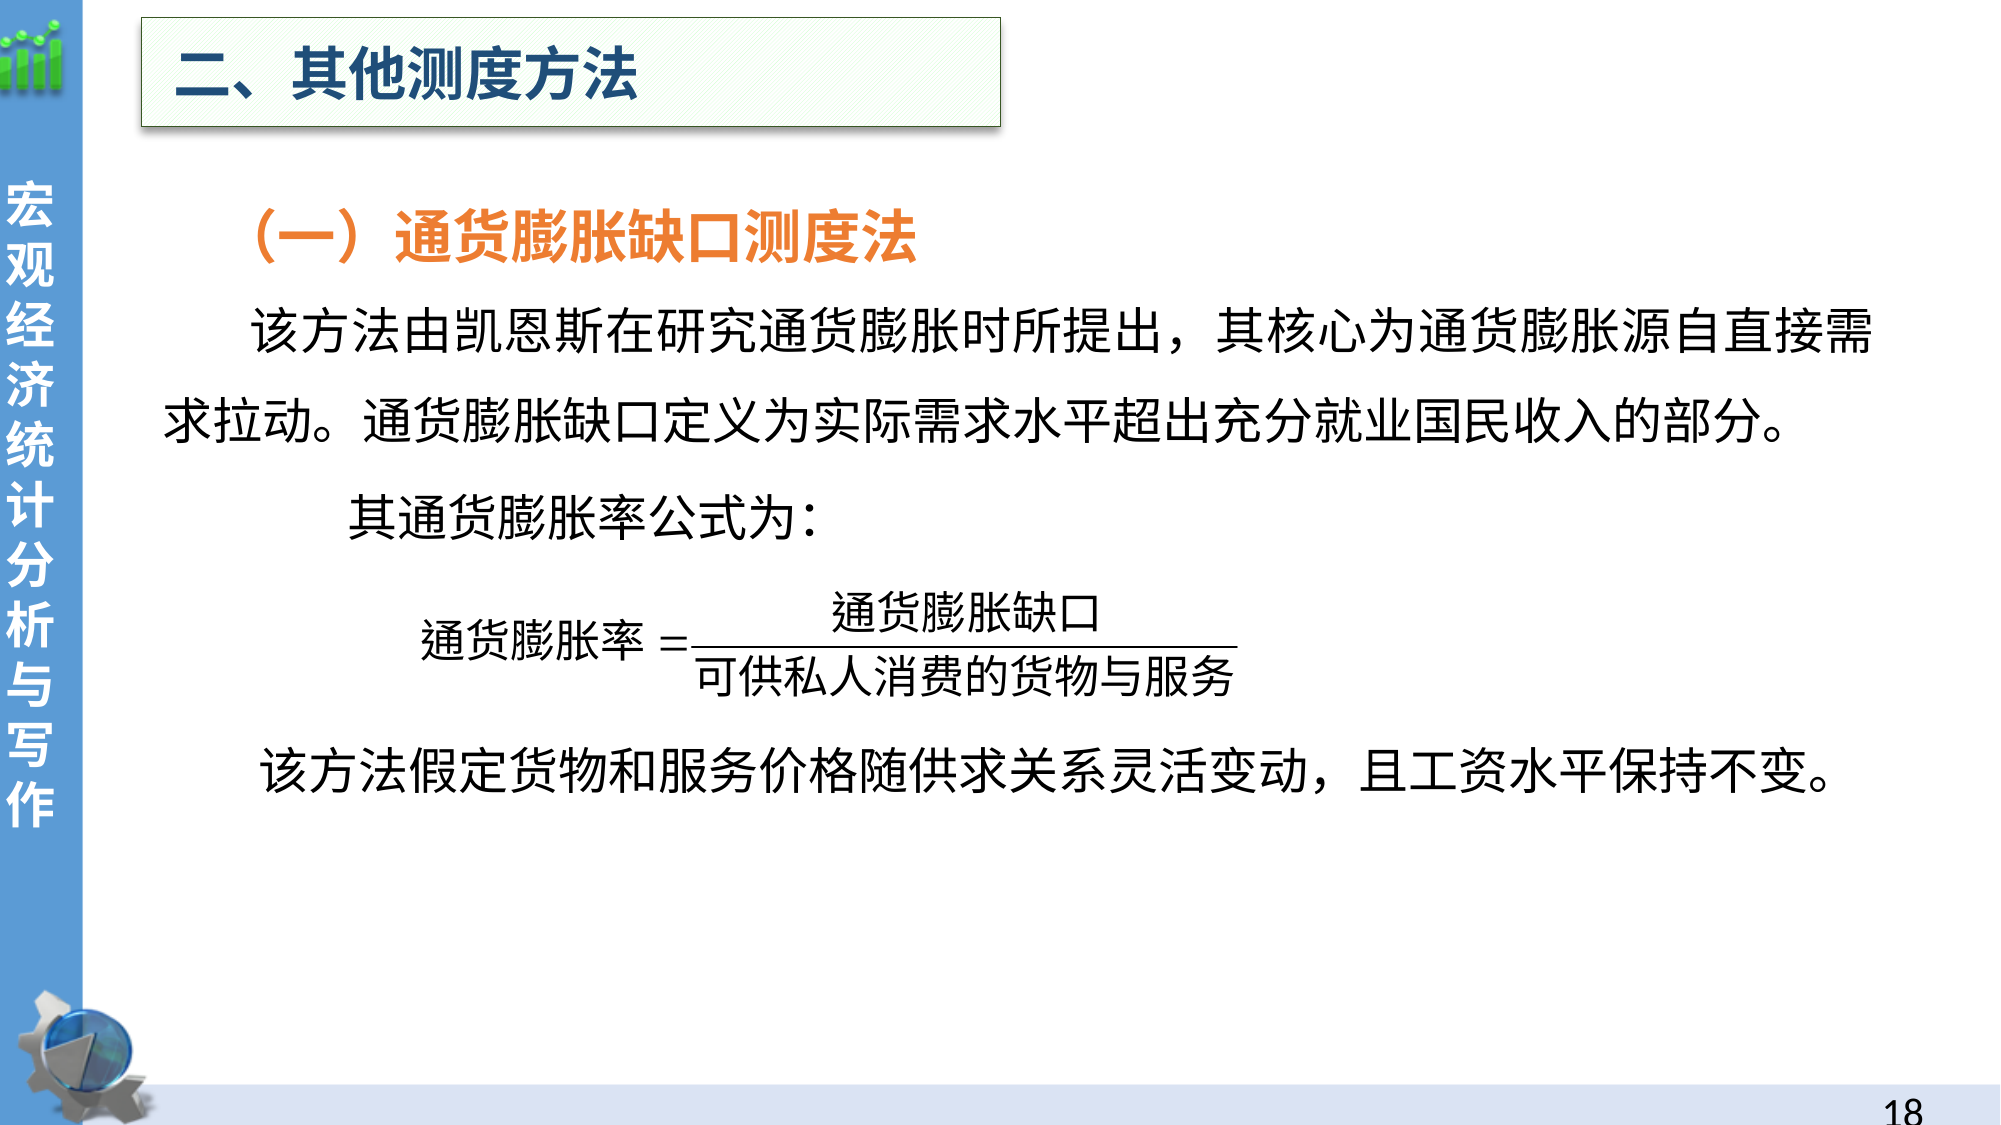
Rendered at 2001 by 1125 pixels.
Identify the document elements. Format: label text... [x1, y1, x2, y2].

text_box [413, 582, 1246, 707]
text_box [1786, 1085, 1940, 1125]
text_box （一）通货膨胀缺口测度法 该方法由凯恩斯在研究通货膨胀时所提出，其核心为通货膨胀源自直接需求拉动。通货膨胀缺口定义为实际需求水平超出充分就业国民收入的部分。 其通货膨胀率公式为： 该方法假定货物和服务价格随供求关系灵活变动，且工资水平保持不变。 [148, 183, 1890, 1053]
text_box 二、其他测度方法 [141, 17, 1000, 127]
picture [0, 0, 2001, 1125]
